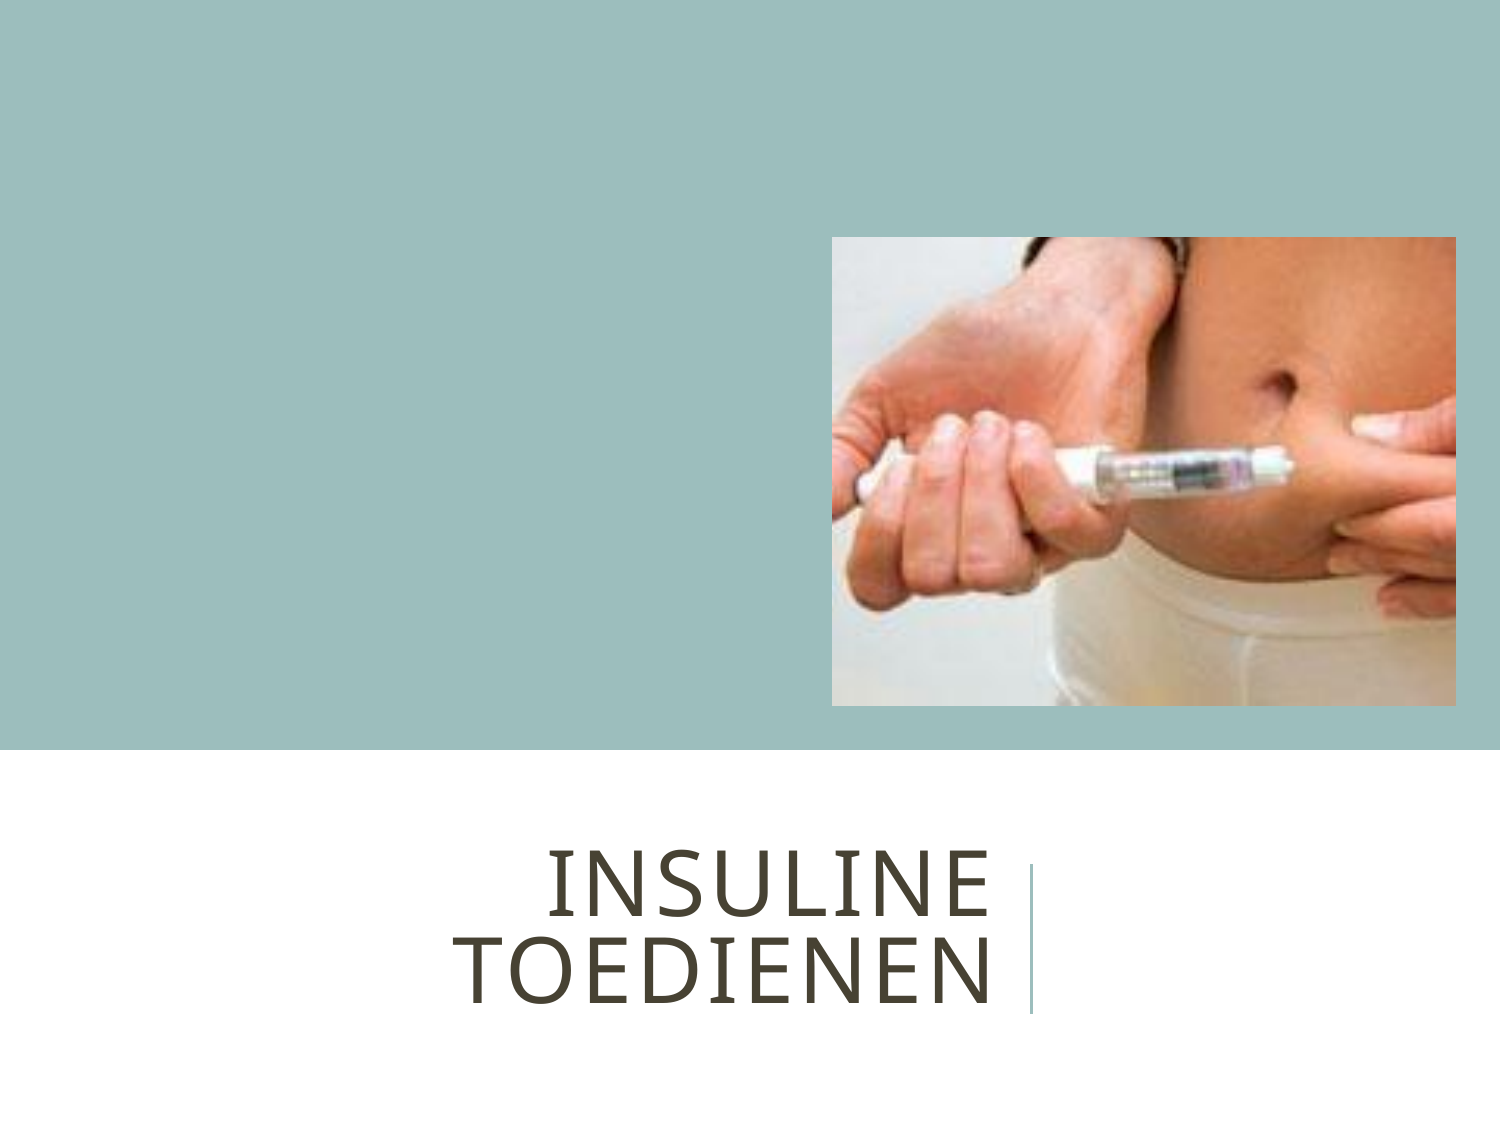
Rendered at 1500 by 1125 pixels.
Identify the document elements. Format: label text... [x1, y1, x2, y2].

picture [832, 237, 1456, 706]
title Insuline toedienen [56, 813, 1013, 1054]
